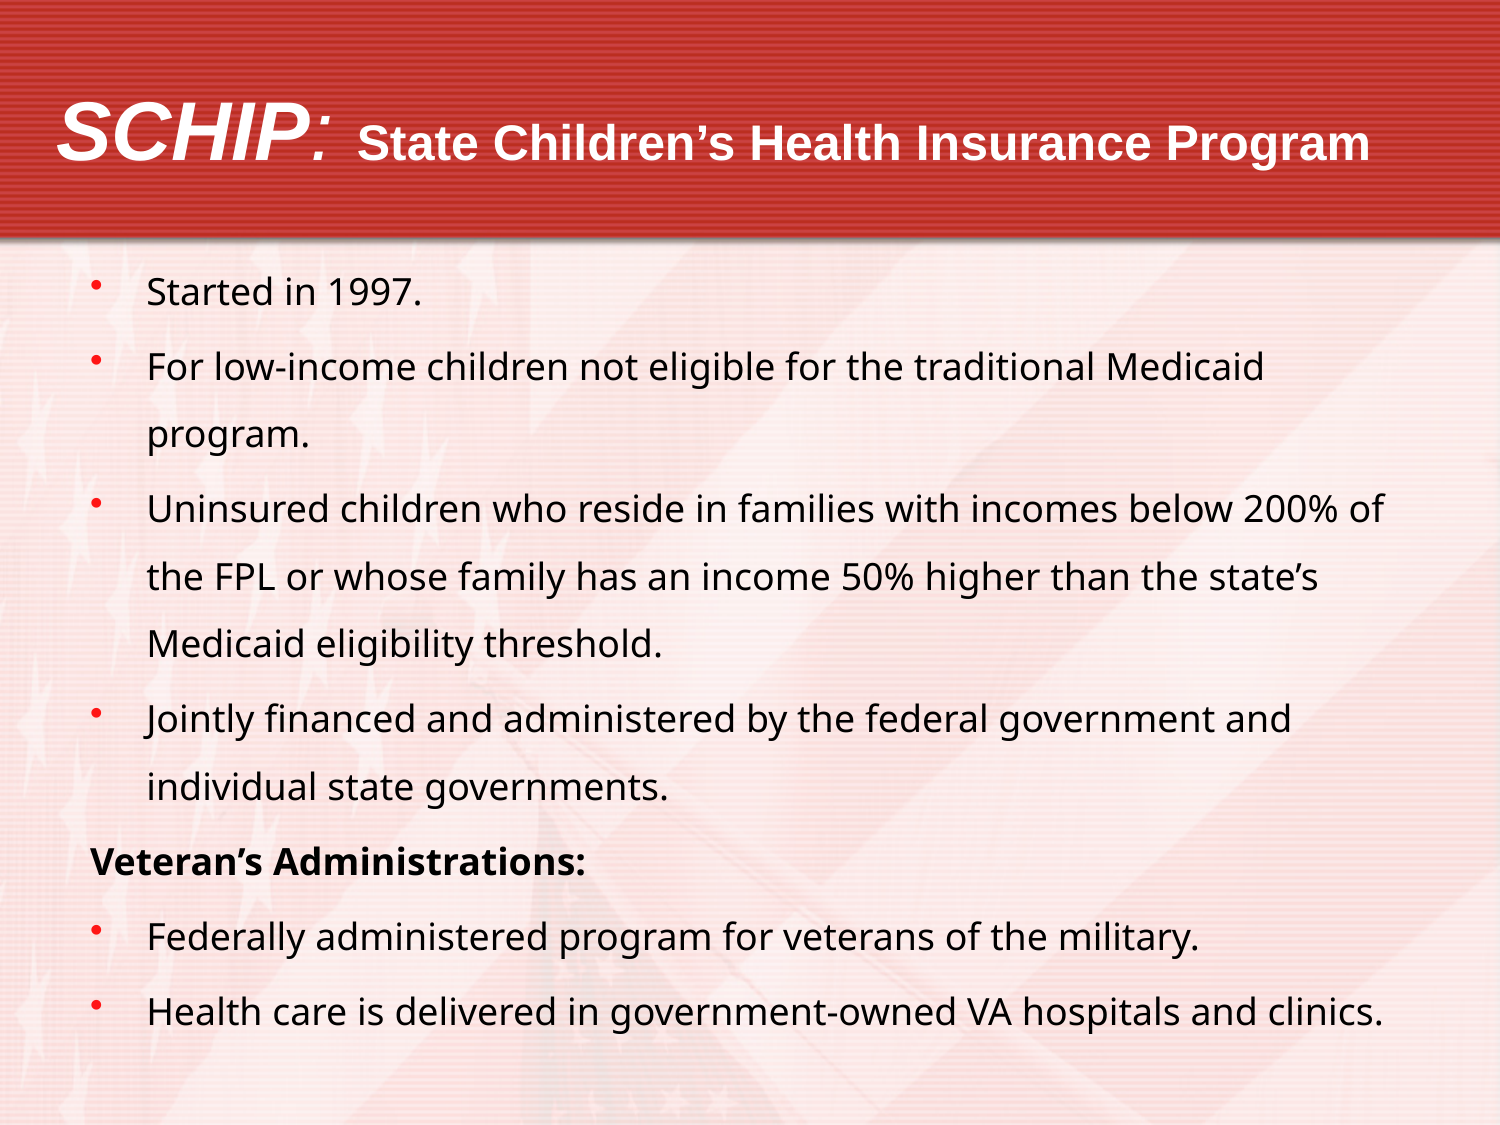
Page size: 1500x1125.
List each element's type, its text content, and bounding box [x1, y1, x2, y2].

picture [0, 0, 1500, 1125]
list Started in 1997. For low-income children not eligible for the traditional Medicaid program. Uninsured children who reside in families with incomes below 200% of the FPL or whose family has an income 50% higher than the state’s Medicaid eligibility threshold. Jointly financed and administered by the federal government and individual state governments. Veteran’s Administrations: Federally administered program for veterans of the military. Health care is delivered in government-owned VA hospitals and clinics. [75, 237, 1438, 1100]
title SCHIP: State Children’s Health Insurance Program [41, 62, 1459, 186]
